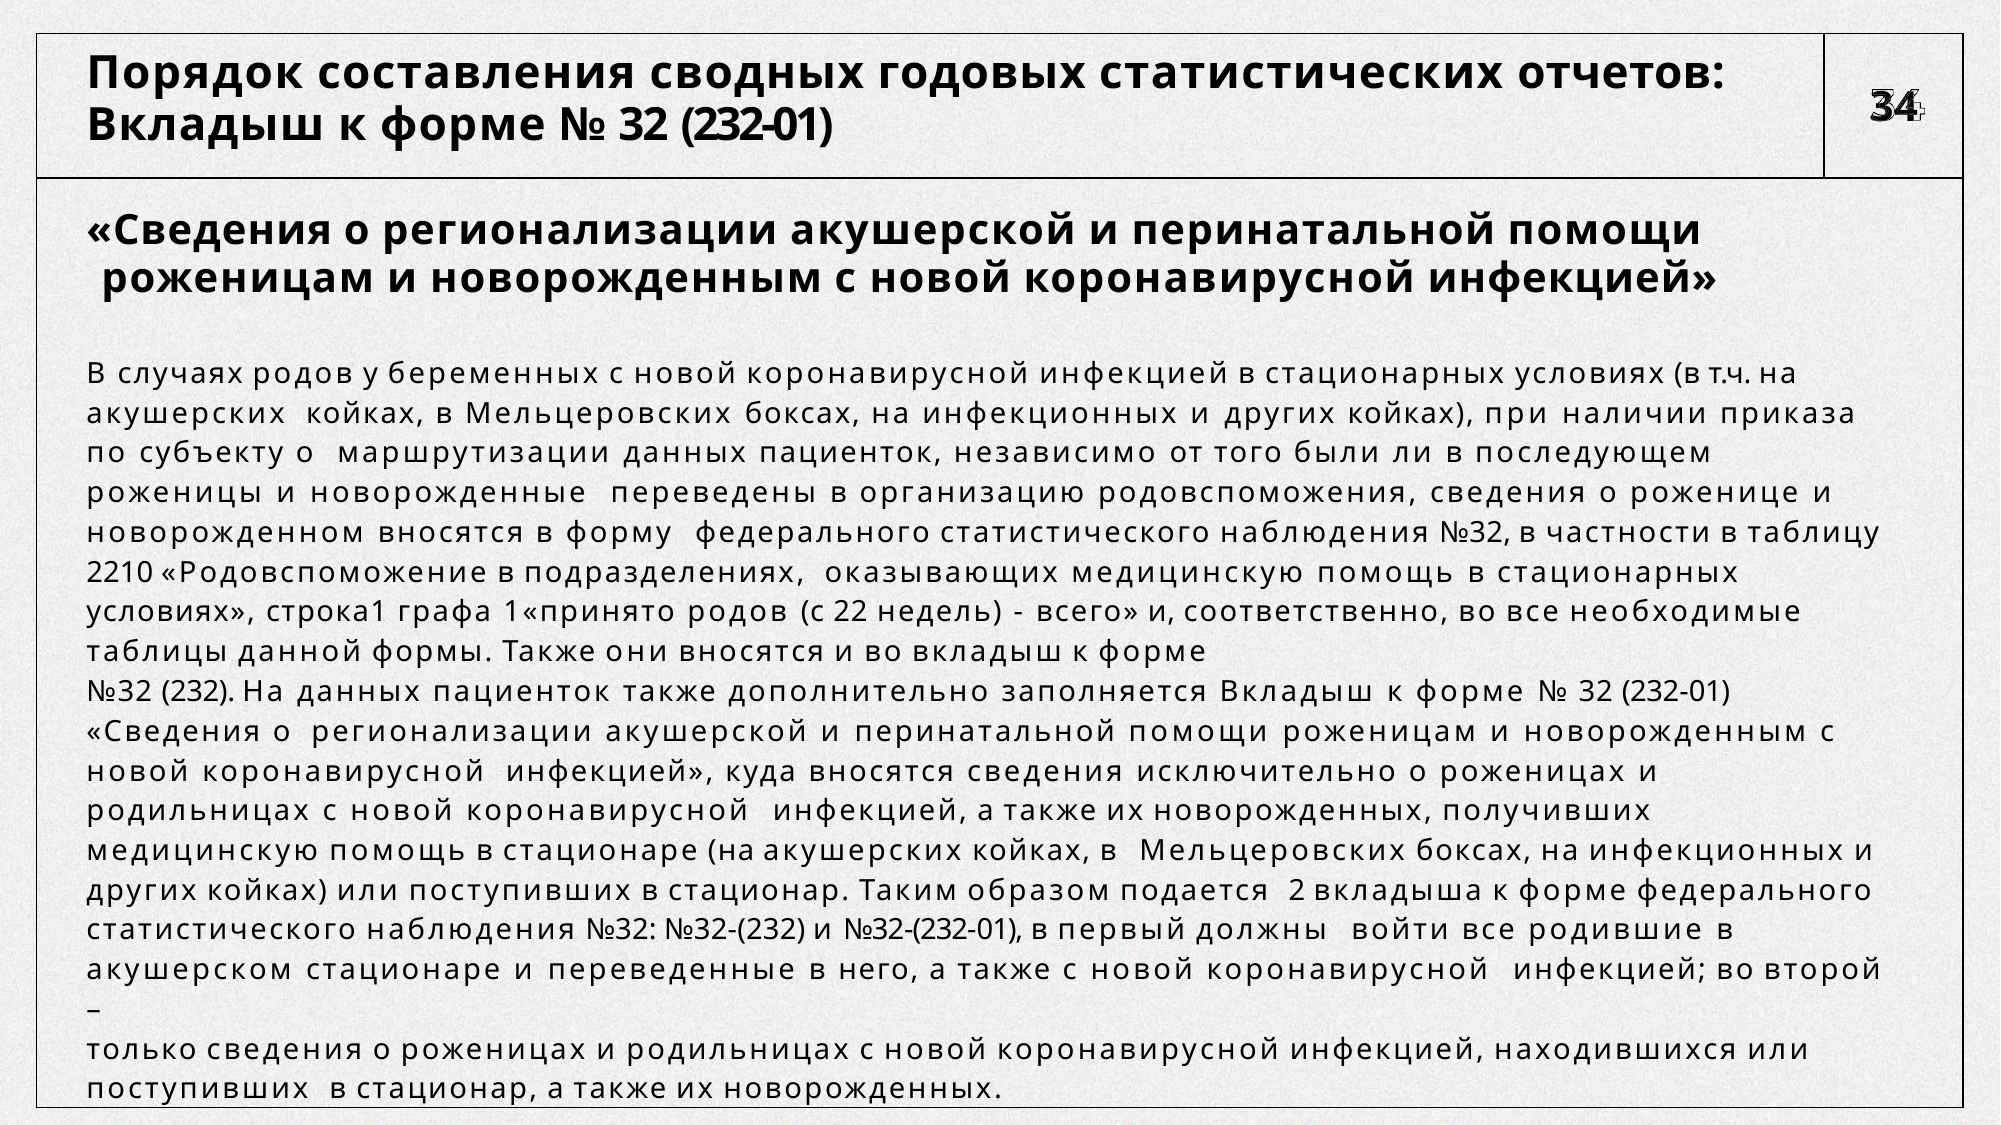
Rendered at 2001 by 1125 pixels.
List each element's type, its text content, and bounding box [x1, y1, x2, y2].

table_cell «Сведения о регионализации акушерской и перинатальной помощи роженицам и новорожденным с новой коронавирусной инфекцией» В случаях родов у беременных с новой коронавирусной инфекцией в стационарных условиях (в т.ч. на акушерских койках, в Мельцеровских боксах, на инфекционных и других койках), при наличии приказа по субъекту о маршрутизации данных пациенток, независимо от того были ли в последующем роженицы и новорожденные переведены в организацию родовспоможения, сведения о роженице и новорожденном вносятся в форму федерального статистического наблюдения №32, в частности в таблицу 2210 «Родовспоможение в подразделениях, оказывающих медицинскую помощь в стационарных условиях», строка1 графа 1 «принято родов (с 22 недель) - всего» и, соответственно, во все необходимые таблицы данной формы. Также они вносятся и во вкладыш к форме №32 (232). На данных пациенток также дополнительно заполняется Вкладыш к форме № 32 (232-01) «Сведения о регионализации акушерской и перинатальной помощи роженицам и новорожденным с новой коронавирусной инфекцией», куда вносятся сведения исключительно о роженицах и родильницах с новой коронавирусной инфекцией, а также их новорожденных, получивших медицинскую помощь в стационаре (на акушерских койках, в Мельцеровских боксах, на инфекционных и других койках) или поступивших в стационар. Таким образом подается 2 вкладыша к форме федерального статистического наблюдения №32: №32-(232) и №32-(232-01), в первый должны войти все родившие в акушерском стационаре и переведенные в него, а также с новой коронавирусной инфекцией; во второй – только сведения о роженицах и родильницах с новой коронавирусной инфекцией, находившихся или поступивших в стационар, а также их новорожденных. [37, 179, 1962, 1107]
picture [0, 0, 2000, 1125]
table_header 34 [1825, 34, 1962, 177]
table_header Порядок составления сводных годовых статистических отчетов: Вкладыш к форме № 32 (232-01) [37, 34, 1823, 177]
